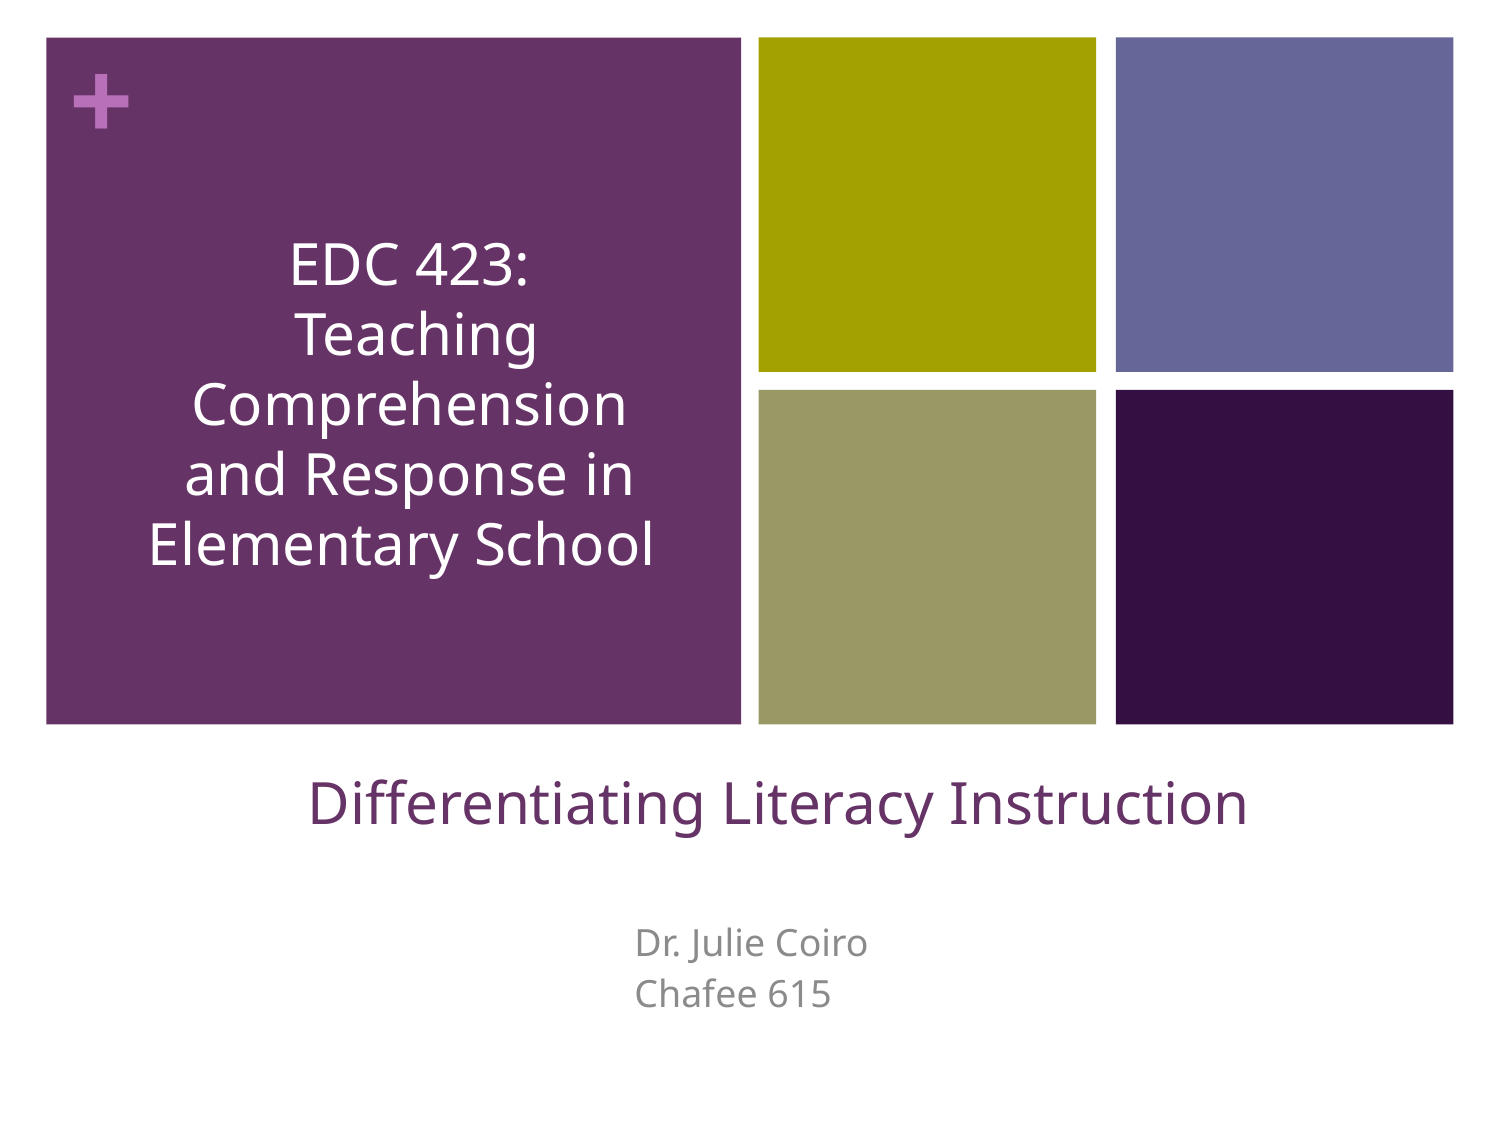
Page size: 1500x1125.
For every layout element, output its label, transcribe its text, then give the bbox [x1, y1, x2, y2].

text_box EDC 423: Teaching Comprehension and Response in Elementary School [130, 219, 689, 585]
subtitle Dr. Julie Coiro Chafee 615 [619, 911, 1282, 1035]
title Differentiating Literacy Instruction [292, 758, 1450, 912]
